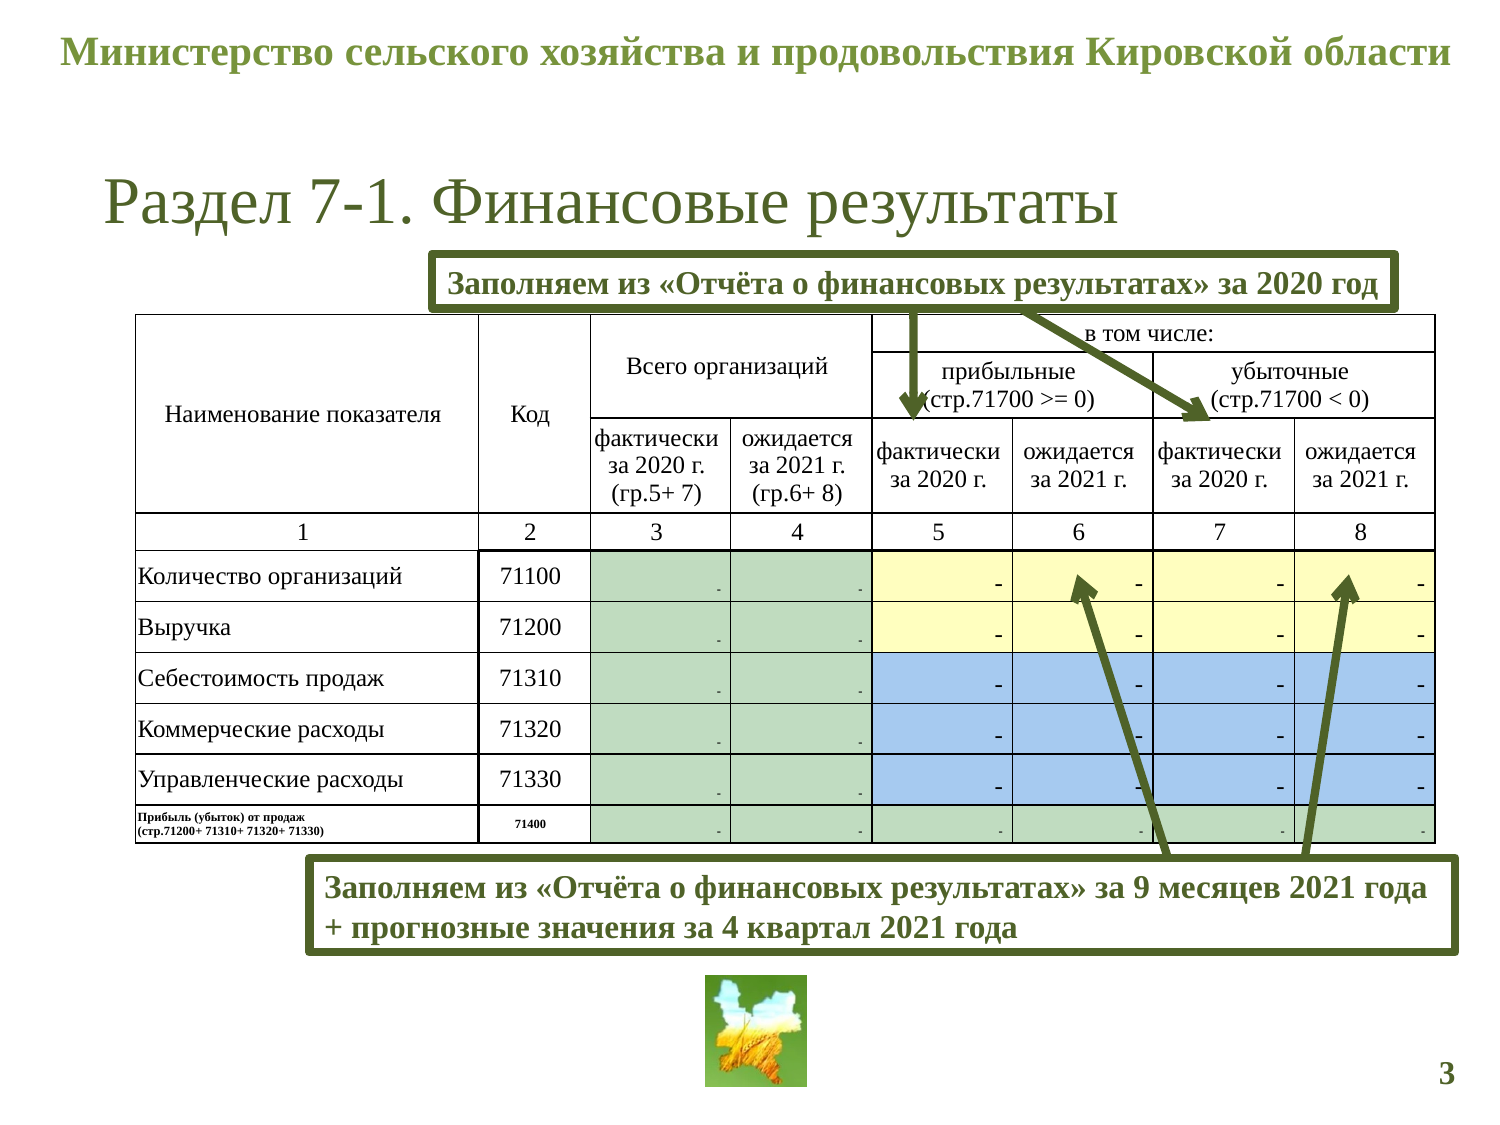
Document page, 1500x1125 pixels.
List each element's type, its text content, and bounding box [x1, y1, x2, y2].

text_box Министерство сельского хозяйства и продовольствия Кировской области [41, 19, 1471, 79]
picture [705, 975, 807, 1087]
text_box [430, 253, 1397, 421]
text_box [309, 574, 1456, 954]
slide_number 3 [1395, 1040, 1471, 1101]
list Раздел 7-1. Финансовые результаты [88, 149, 1471, 953]
